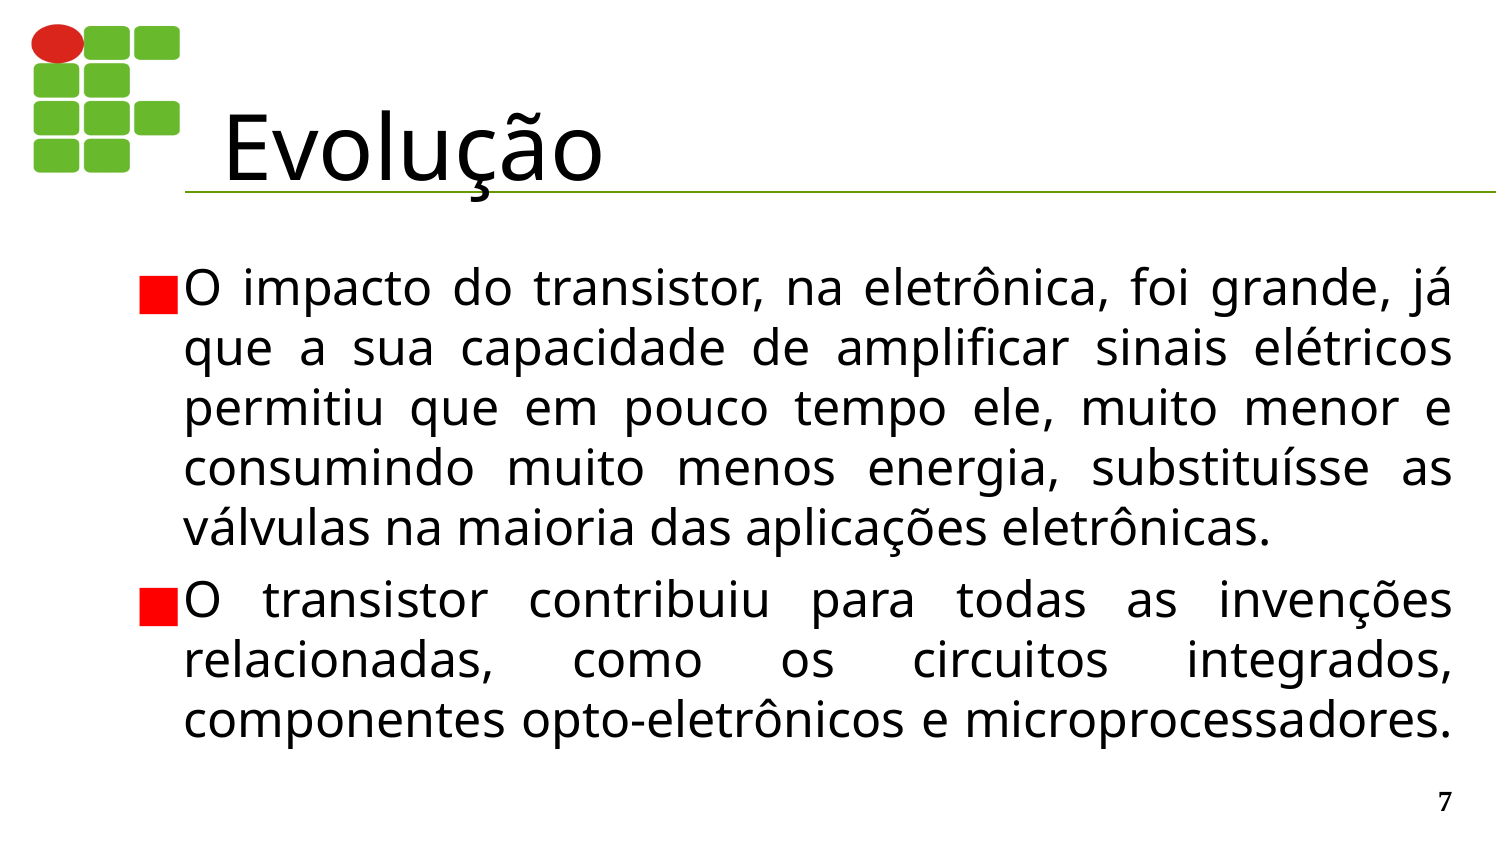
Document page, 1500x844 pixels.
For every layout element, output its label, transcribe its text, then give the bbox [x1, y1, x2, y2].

title Evolução [206, 26, 1468, 207]
list O impacto do transistor, na eletrônica, foi grande, já que a sua capacidade de amplificar sinais elétricos permitiu que em pouco tempo ele, muito menor e consumindo muito menos energia, substituísse as válvulas na maioria das aplicações eletrônicas. O transistor contribuiu para todas as invenções relacionadas, como os circuitos integrados, componentes opto-eletrônicos e microprocessadores. [46, 248, 1469, 774]
text_box ‹#› [1155, 774, 1468, 825]
picture [29, 23, 182, 174]
